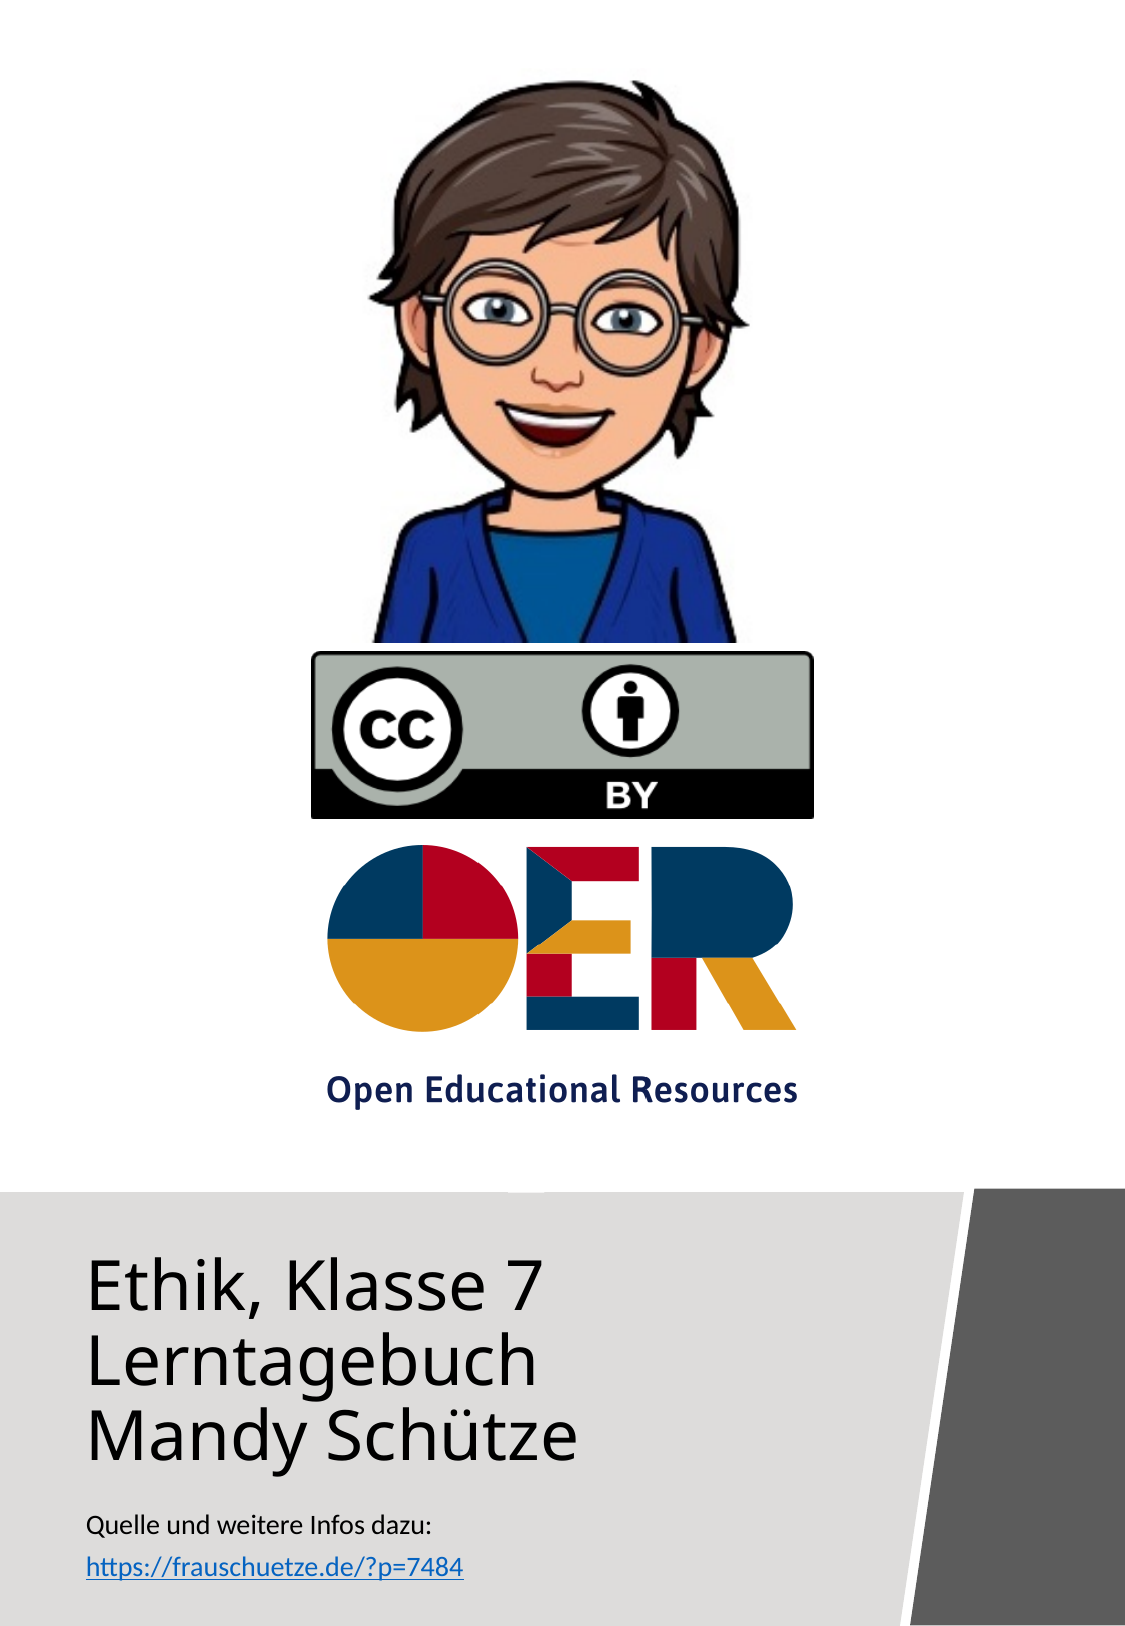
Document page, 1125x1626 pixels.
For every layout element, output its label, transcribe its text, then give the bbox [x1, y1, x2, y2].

title Ethik, Klasse 7 Lerntagebuch Mandy Schütze [70, 1243, 911, 1483]
picture [311, 651, 814, 819]
picture [311, 827, 814, 1122]
text_box [0, 1190, 966, 1626]
subtitle Quelle und weitere Infos dazu: https://frauschuetze.de/?p=7484 [70, 1503, 911, 1604]
picture [311, 68, 814, 643]
text_box [908, 1187, 1125, 1626]
